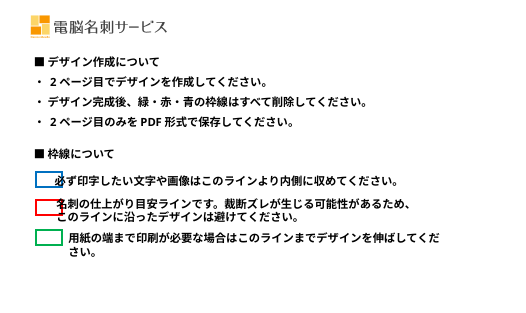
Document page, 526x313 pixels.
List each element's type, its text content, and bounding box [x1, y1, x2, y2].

text_box ■枠線について [18, 139, 470, 168]
text_box 用紙の端まで印刷が必要な場合はこのラインまでデザインを伸ばしてください。 [53, 224, 455, 266]
text_box ■デザイン作成について ・ 2ページ目でデザインを作成してください。 ・ デザイン完成後、緑・赤・青の枠線はすべて削除してください。 ・ 2ページ目のみをPDF形式で保存してください。 [18, 40, 470, 136]
text_box [35, 171, 39, 188]
text_box [35, 199, 41, 216]
text_box 名刺の仕上がり目安ラインです。裁断ズレが生じる可能性があるため、 このラインに沿ったデザインは避けてください。 [41, 189, 430, 232]
picture [26, 13, 173, 41]
text_box [35, 229, 53, 246]
text_box 必ず印字したい文字や画像はこのラインより内側に収めてください。 [39, 166, 418, 195]
